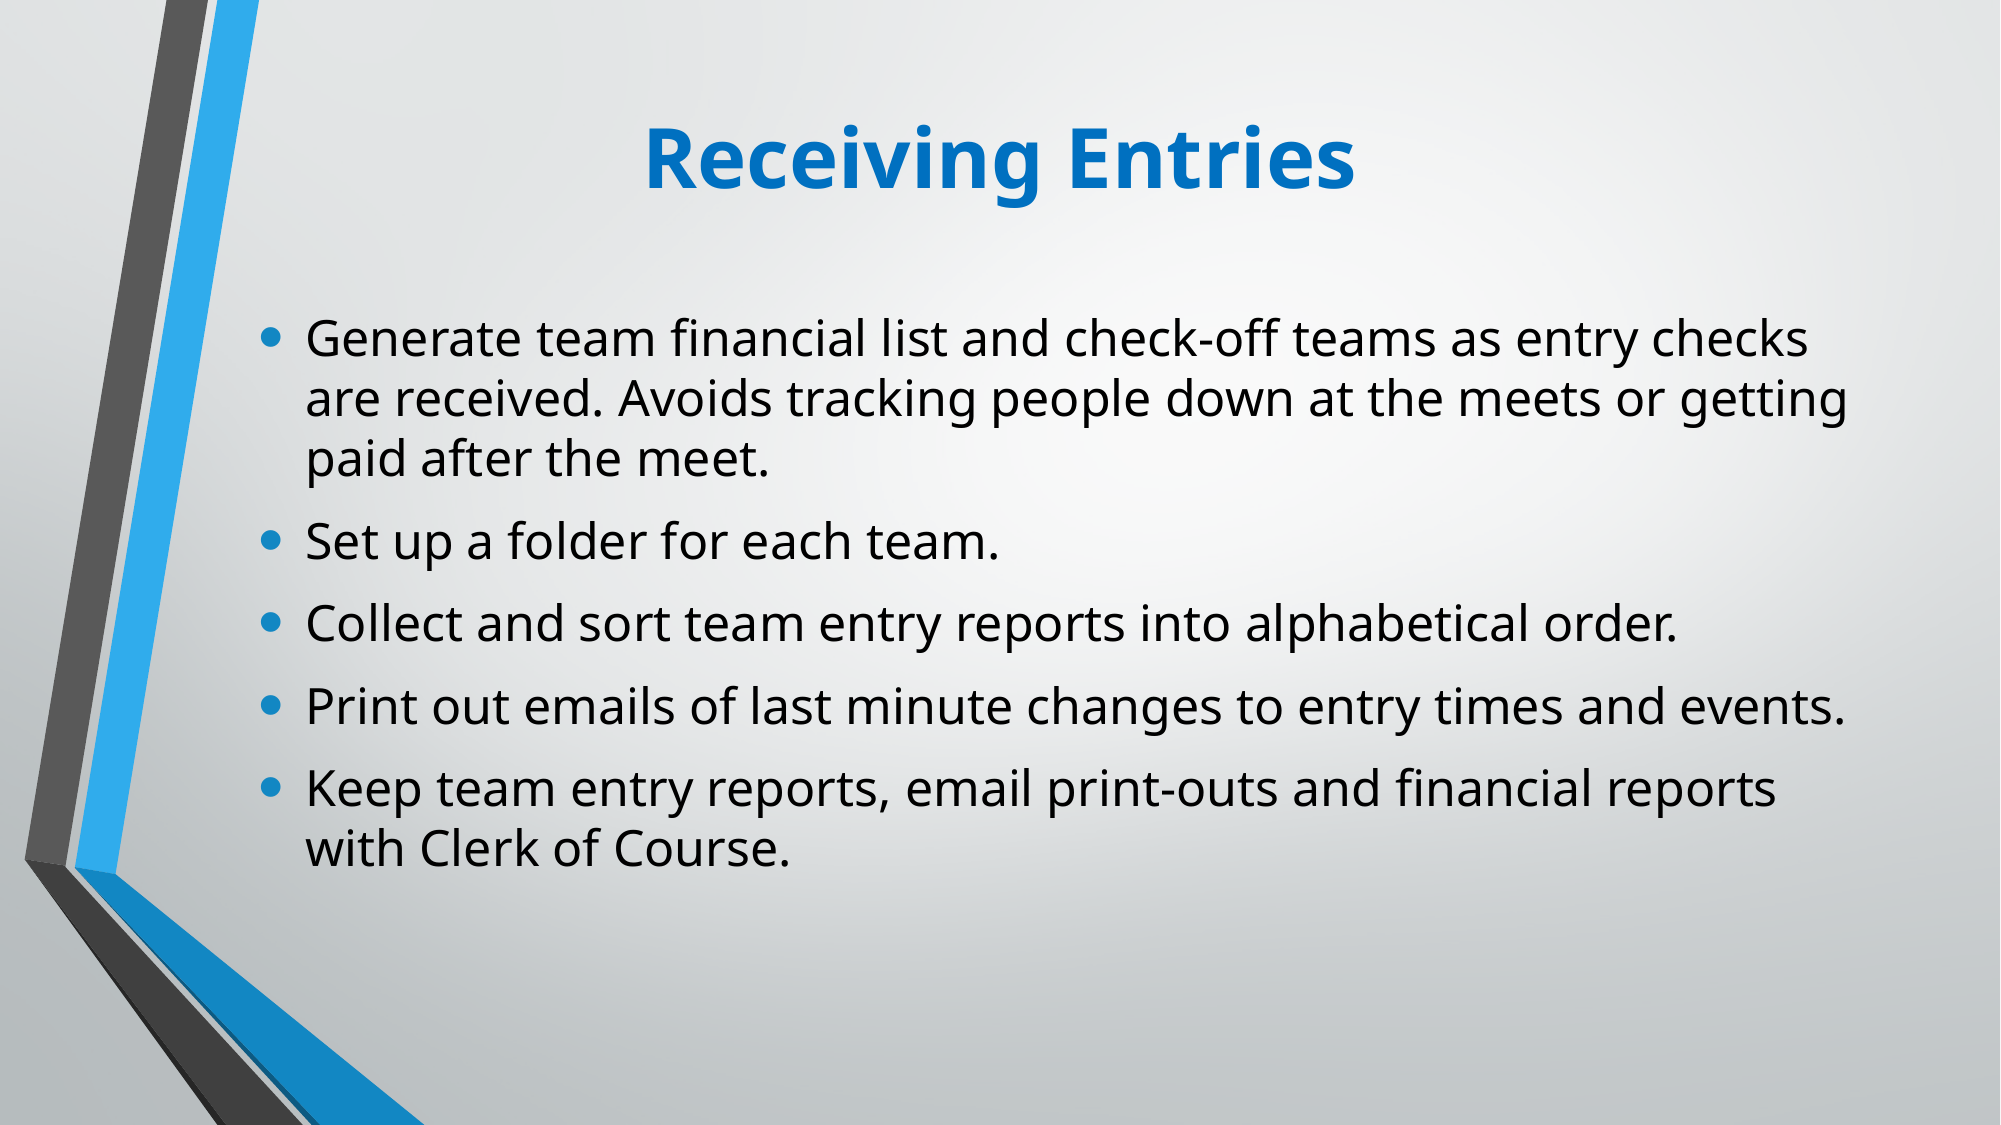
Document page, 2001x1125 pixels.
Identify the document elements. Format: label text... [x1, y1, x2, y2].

title Receiving Entries [137, 46, 1863, 264]
list Generate team financial list and check-off teams as entry checks are received. Avoids tracking people down at the meets or getting paid after the meet. Set up a folder for each team. Collect and sort team entry reports into alphabetical order. Print out emails of last minute changes to entry times and events. Keep team entry reports, email print-outs and financial reports with Clerk of Course. [243, 233, 1887, 950]
